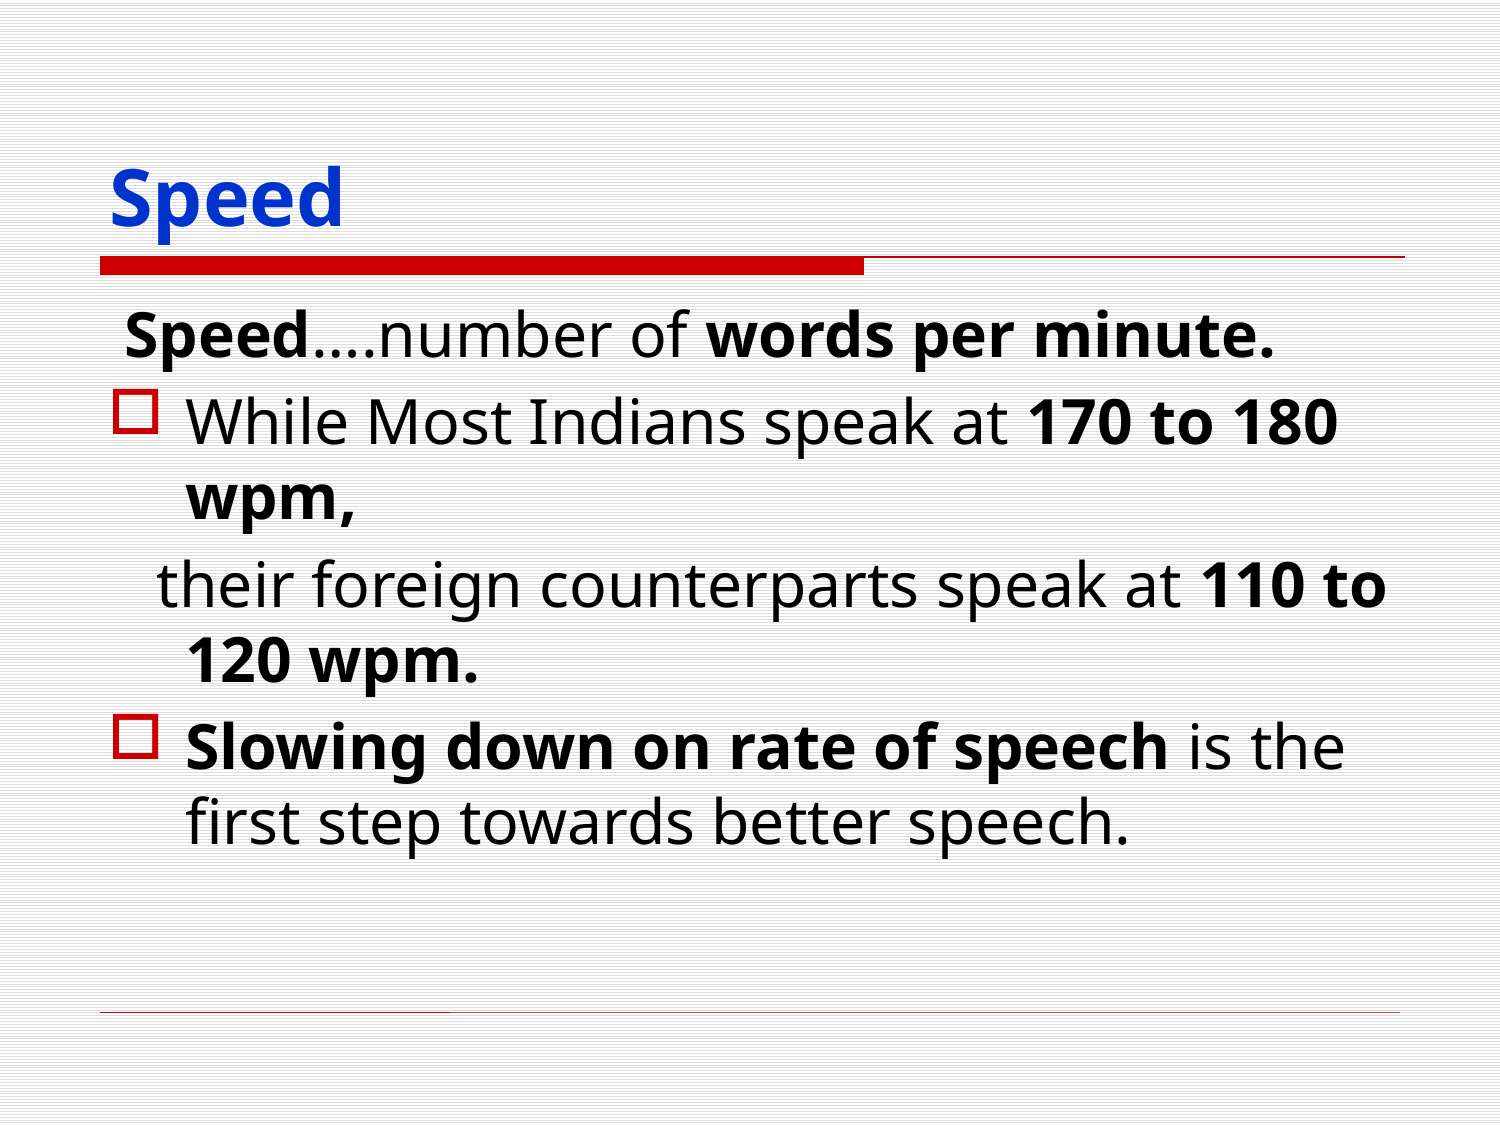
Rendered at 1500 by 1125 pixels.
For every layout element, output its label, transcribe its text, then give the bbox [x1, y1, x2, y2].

list Speed….number of words per minute. While Most Indians speak at 170 to 180 wpm, their foreign counterparts speak at 110 to 120 wpm. Slowing down on rate of speech is the first step towards better speech. [92, 287, 1406, 988]
title Speed [93, 49, 1407, 250]
